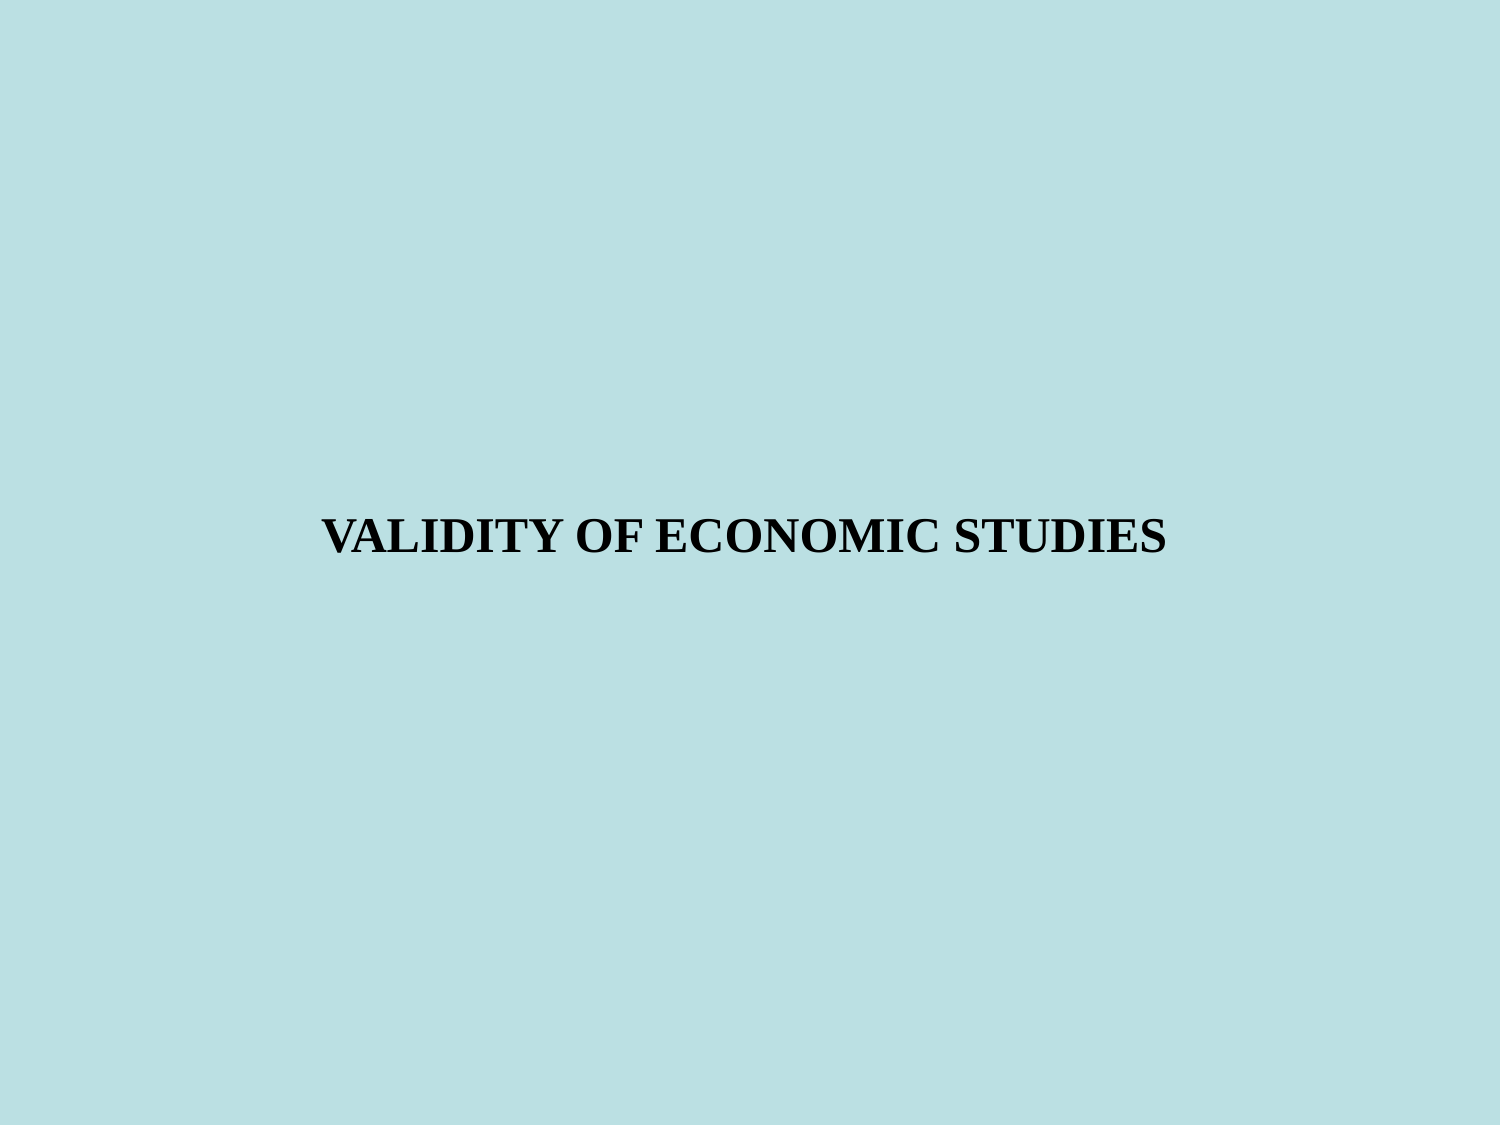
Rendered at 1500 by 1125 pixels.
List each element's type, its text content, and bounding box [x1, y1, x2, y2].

text_box VALIDITY OF ECONOMIC STUDIES [306, 495, 1192, 571]
